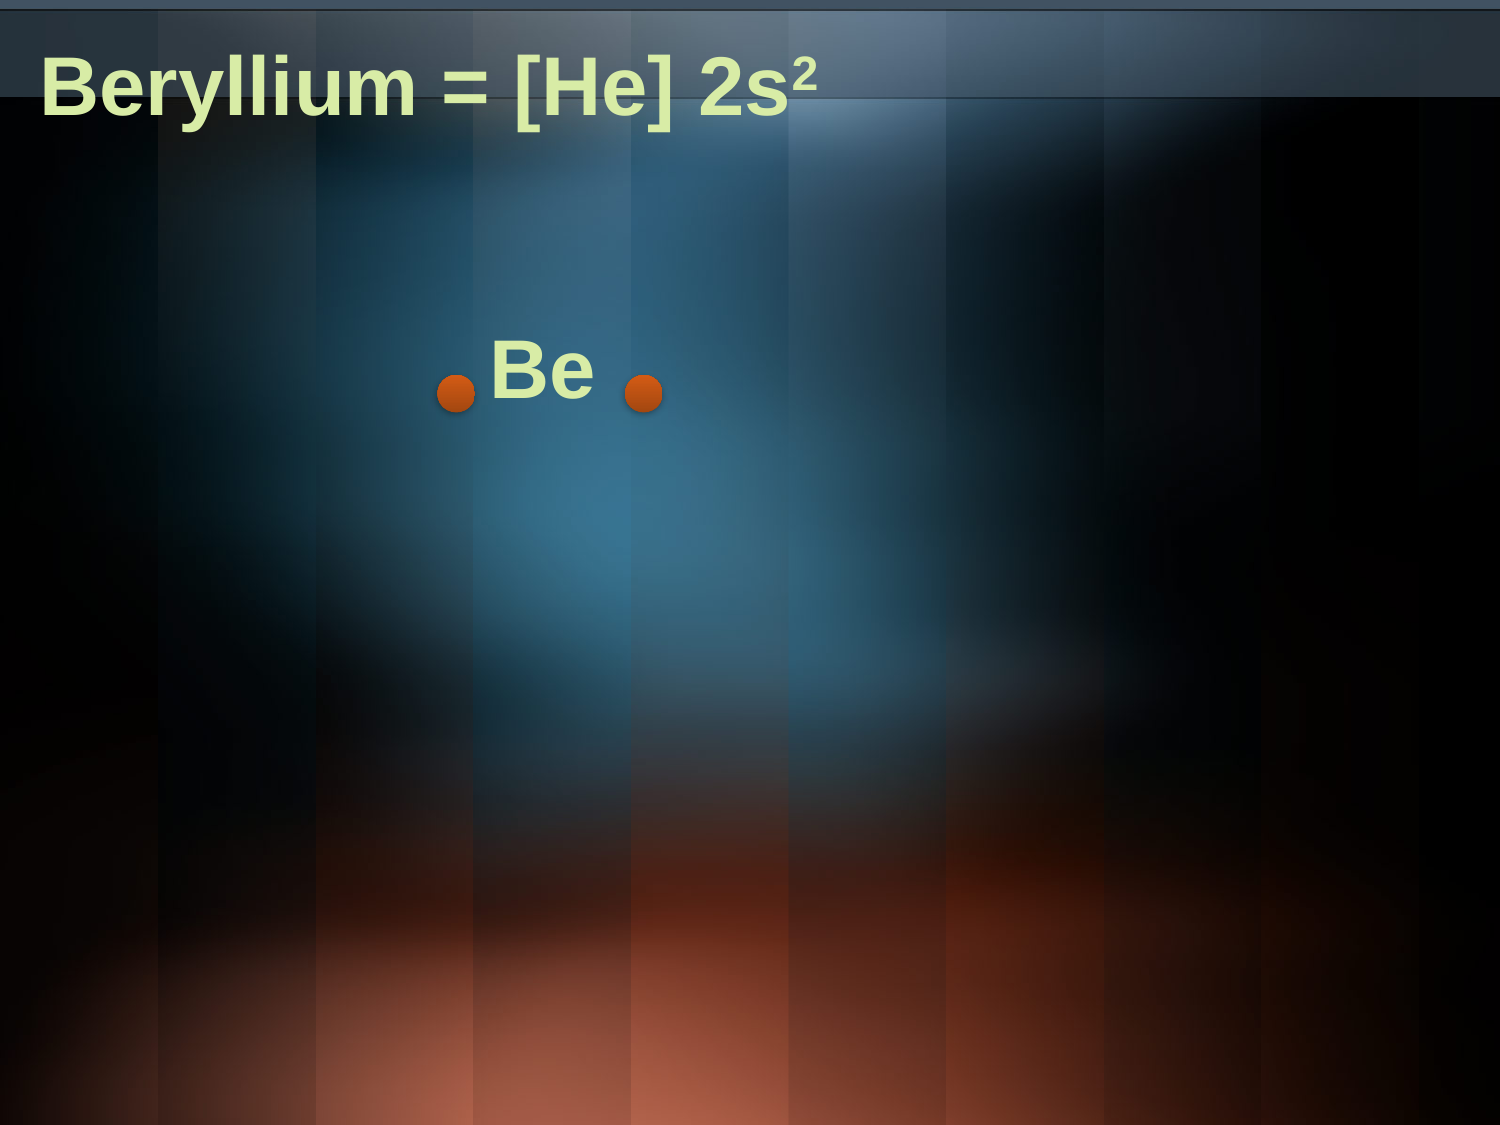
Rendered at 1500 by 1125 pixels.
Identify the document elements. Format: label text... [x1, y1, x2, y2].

picture [0, 0, 1500, 1125]
text_box [624, 375, 663, 413]
text_box Beryllium = [He] 2s2 Be [24, 24, 1463, 424]
text_box [437, 375, 475, 413]
